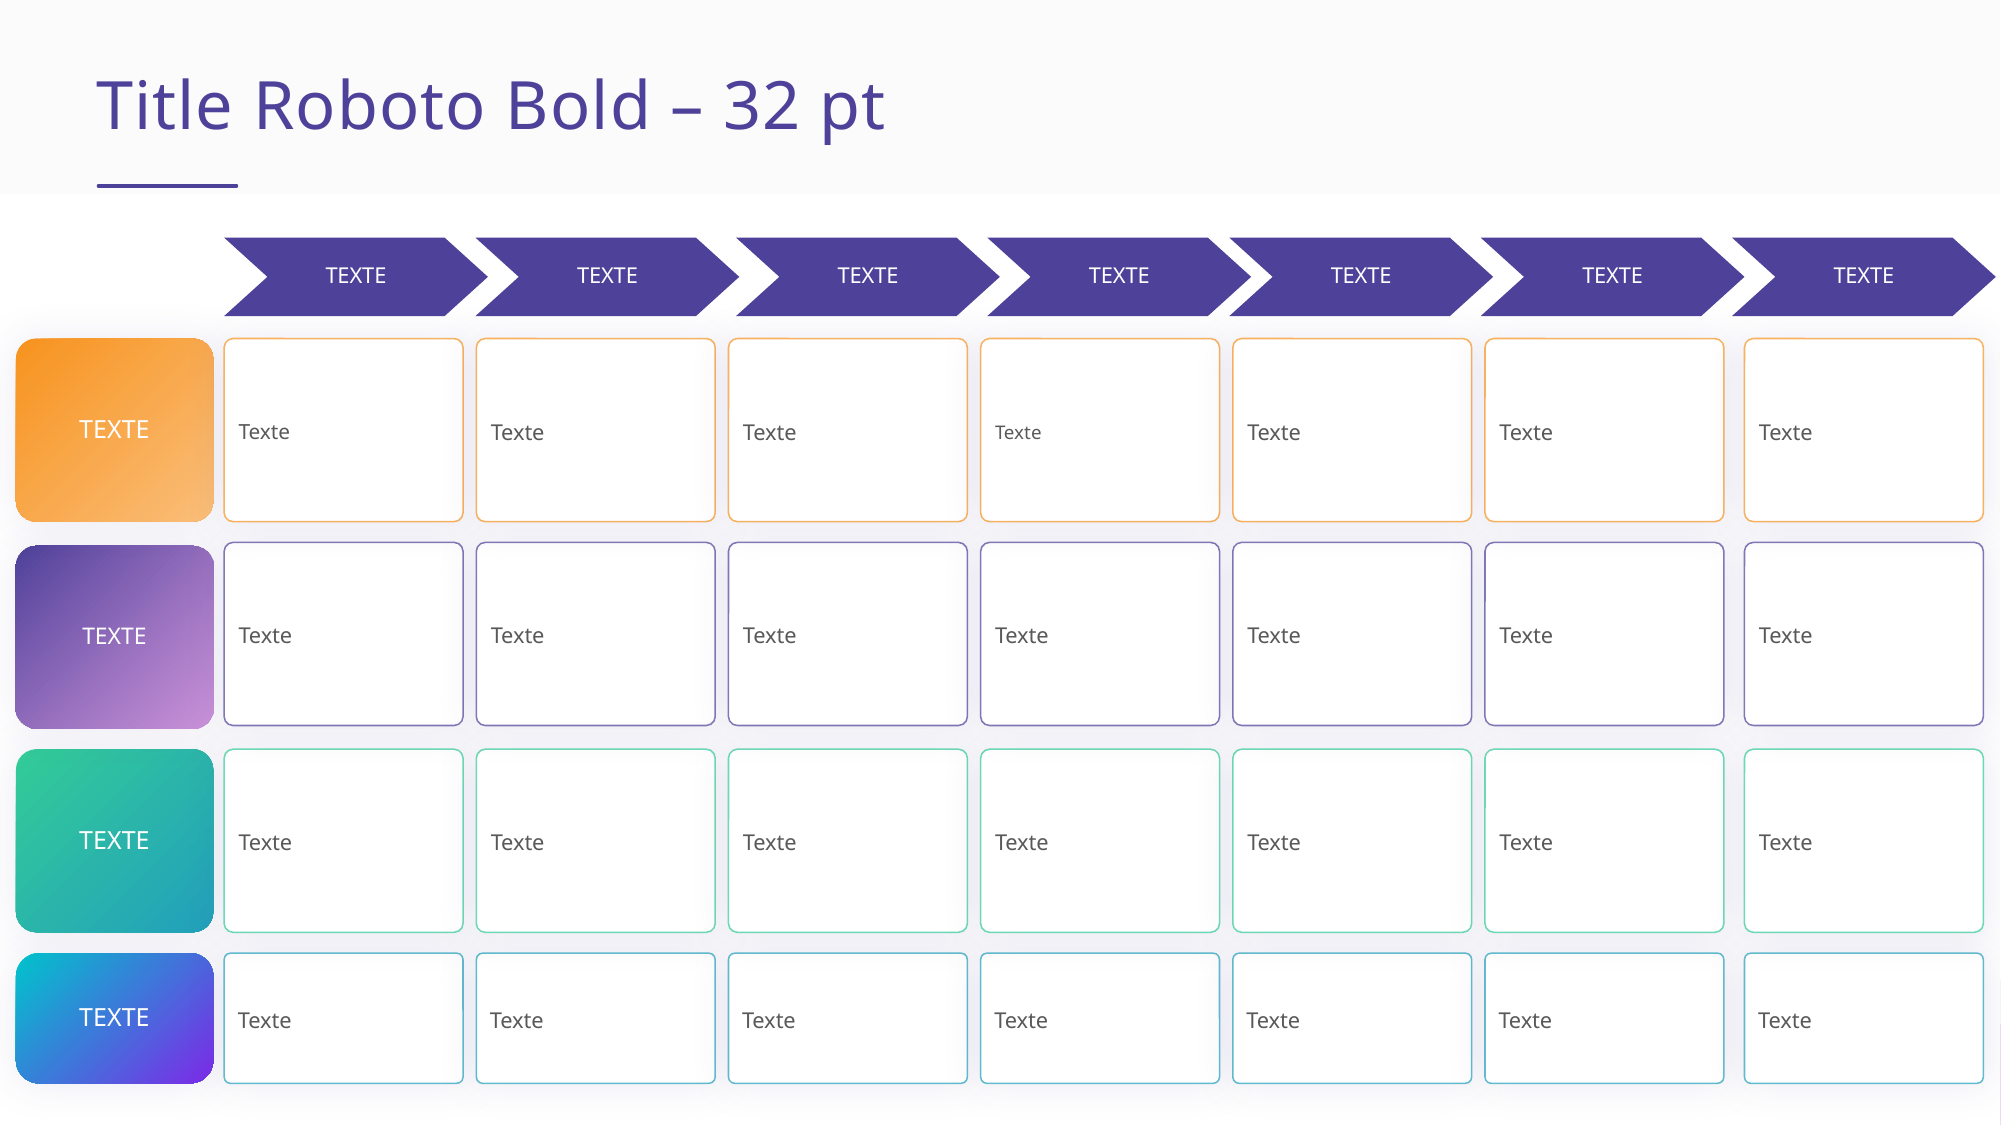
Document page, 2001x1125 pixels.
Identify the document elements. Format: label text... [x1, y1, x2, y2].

text_box [0, 193, 2000, 1125]
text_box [15, 237, 1996, 1084]
text_box Title Roboto Bold – 32 pt [96, 71, 1595, 157]
